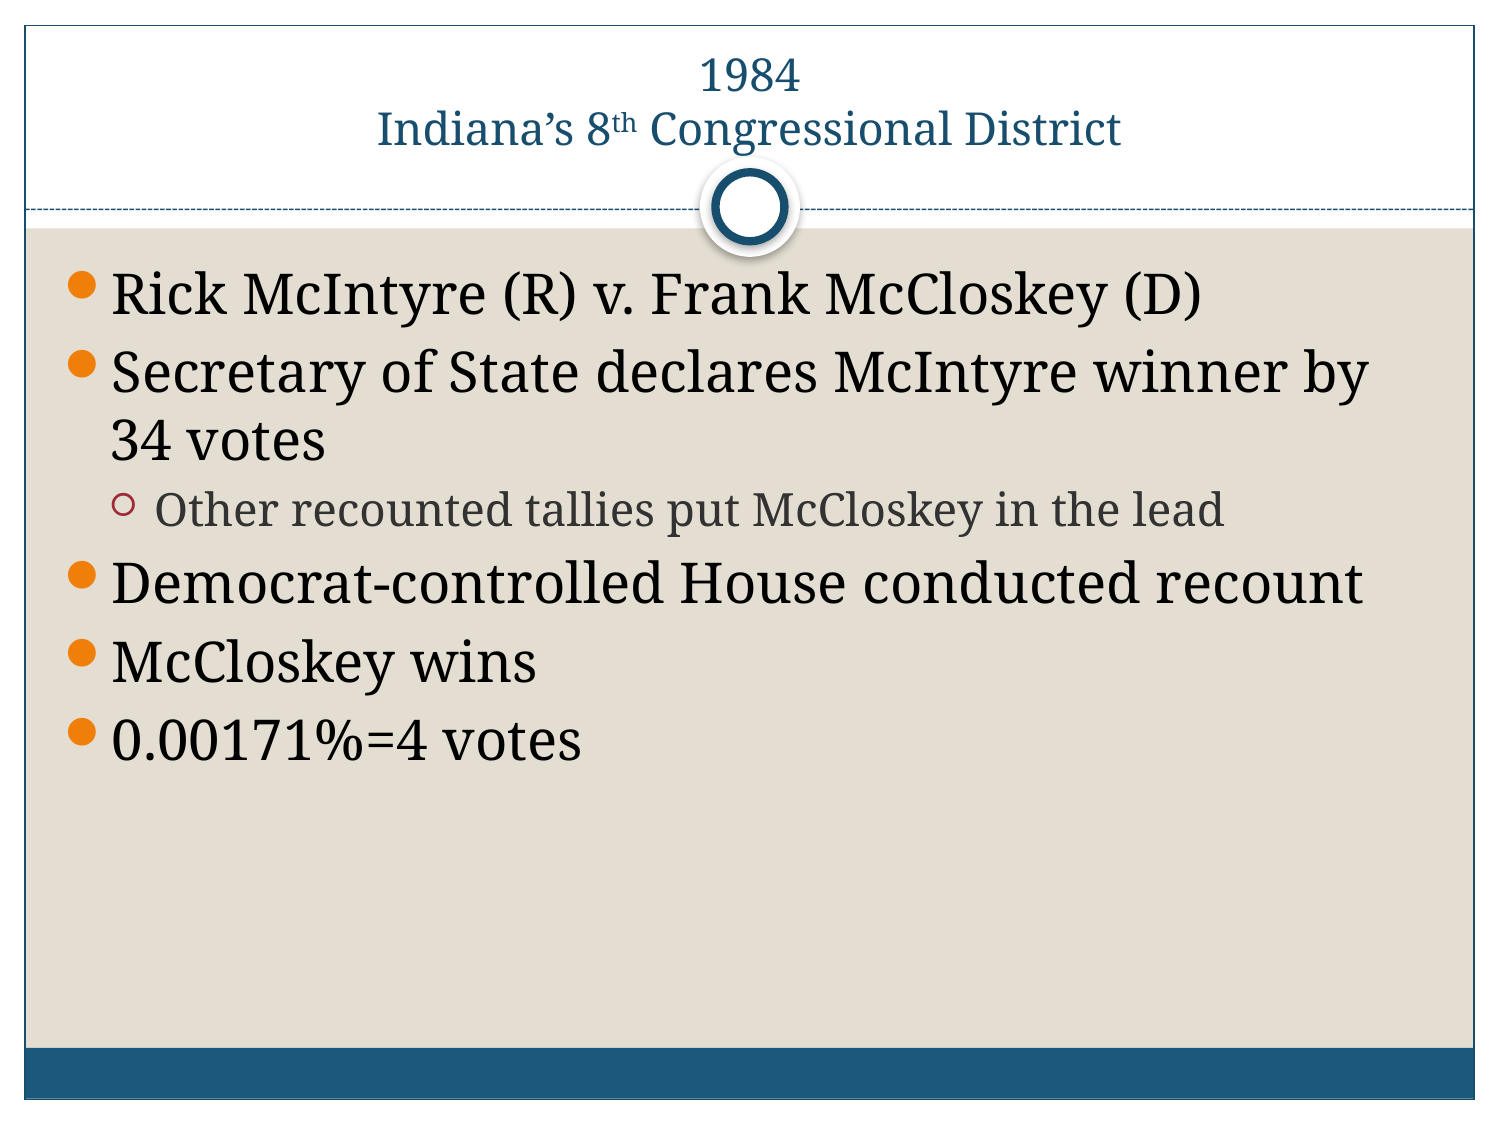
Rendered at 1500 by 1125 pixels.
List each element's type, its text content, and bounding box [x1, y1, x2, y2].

list Rick McIntyre (R) v. Frank McCloskey (D) Secretary of State declares McIntyre winner by 34 votes Other recounted tallies put McCloskey in the lead Democrat-controlled House conducted recount McCloskey wins 0.00171%=4 votes [49, 250, 1445, 1001]
title 1984 Indiana’s 8th Congressional District [49, 37, 1450, 162]
